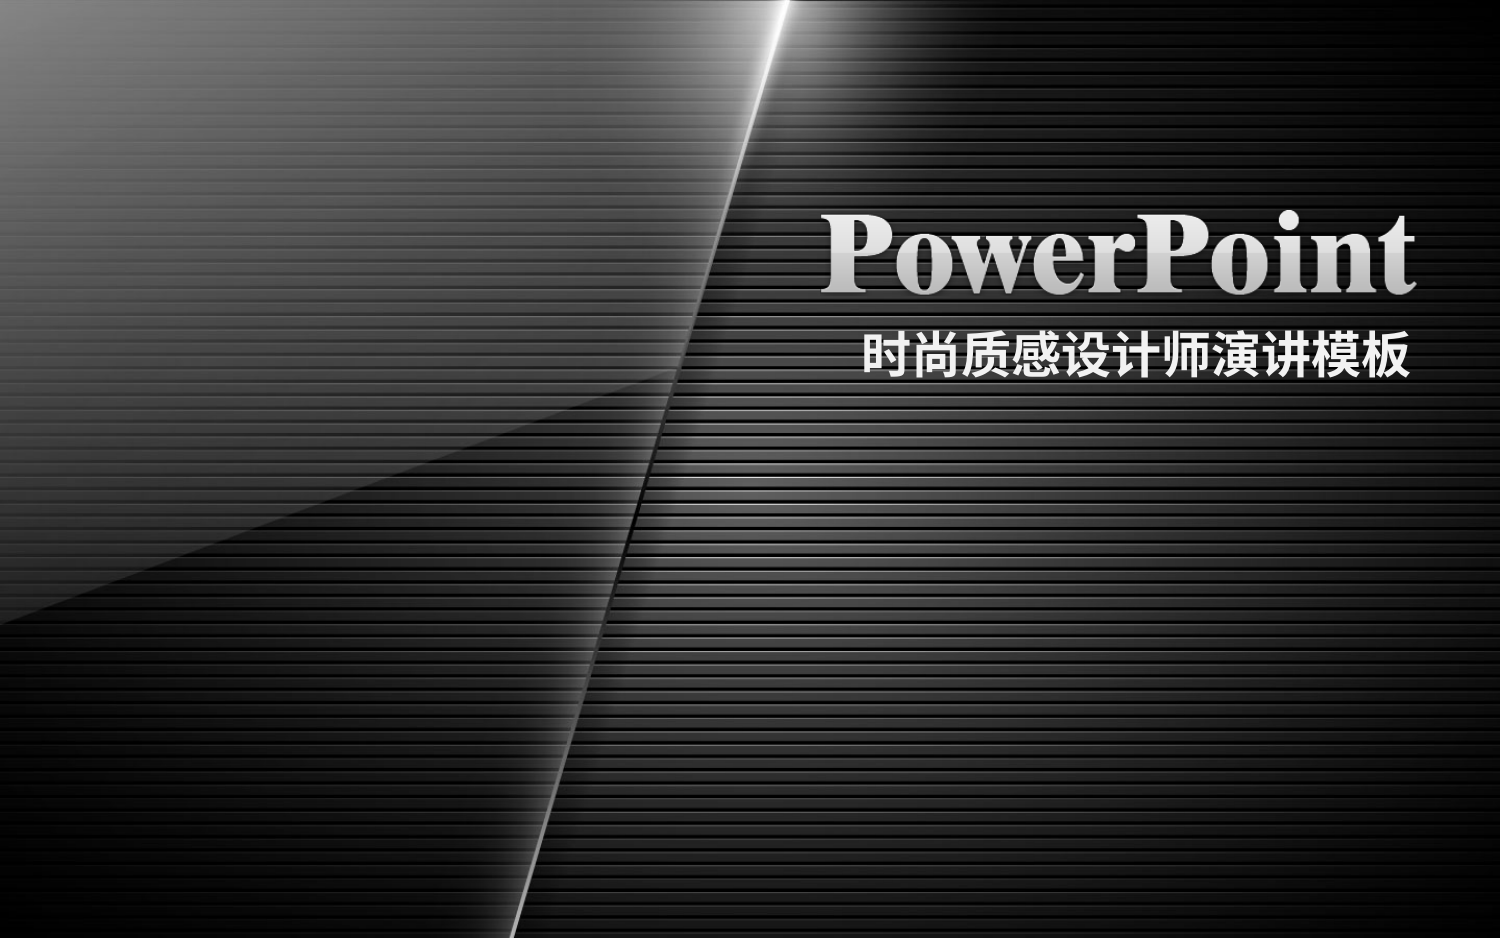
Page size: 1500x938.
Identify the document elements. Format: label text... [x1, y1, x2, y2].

picture [0, 0, 1500, 938]
text_box 时尚质感设计师演讲模板 [846, 316, 1427, 392]
